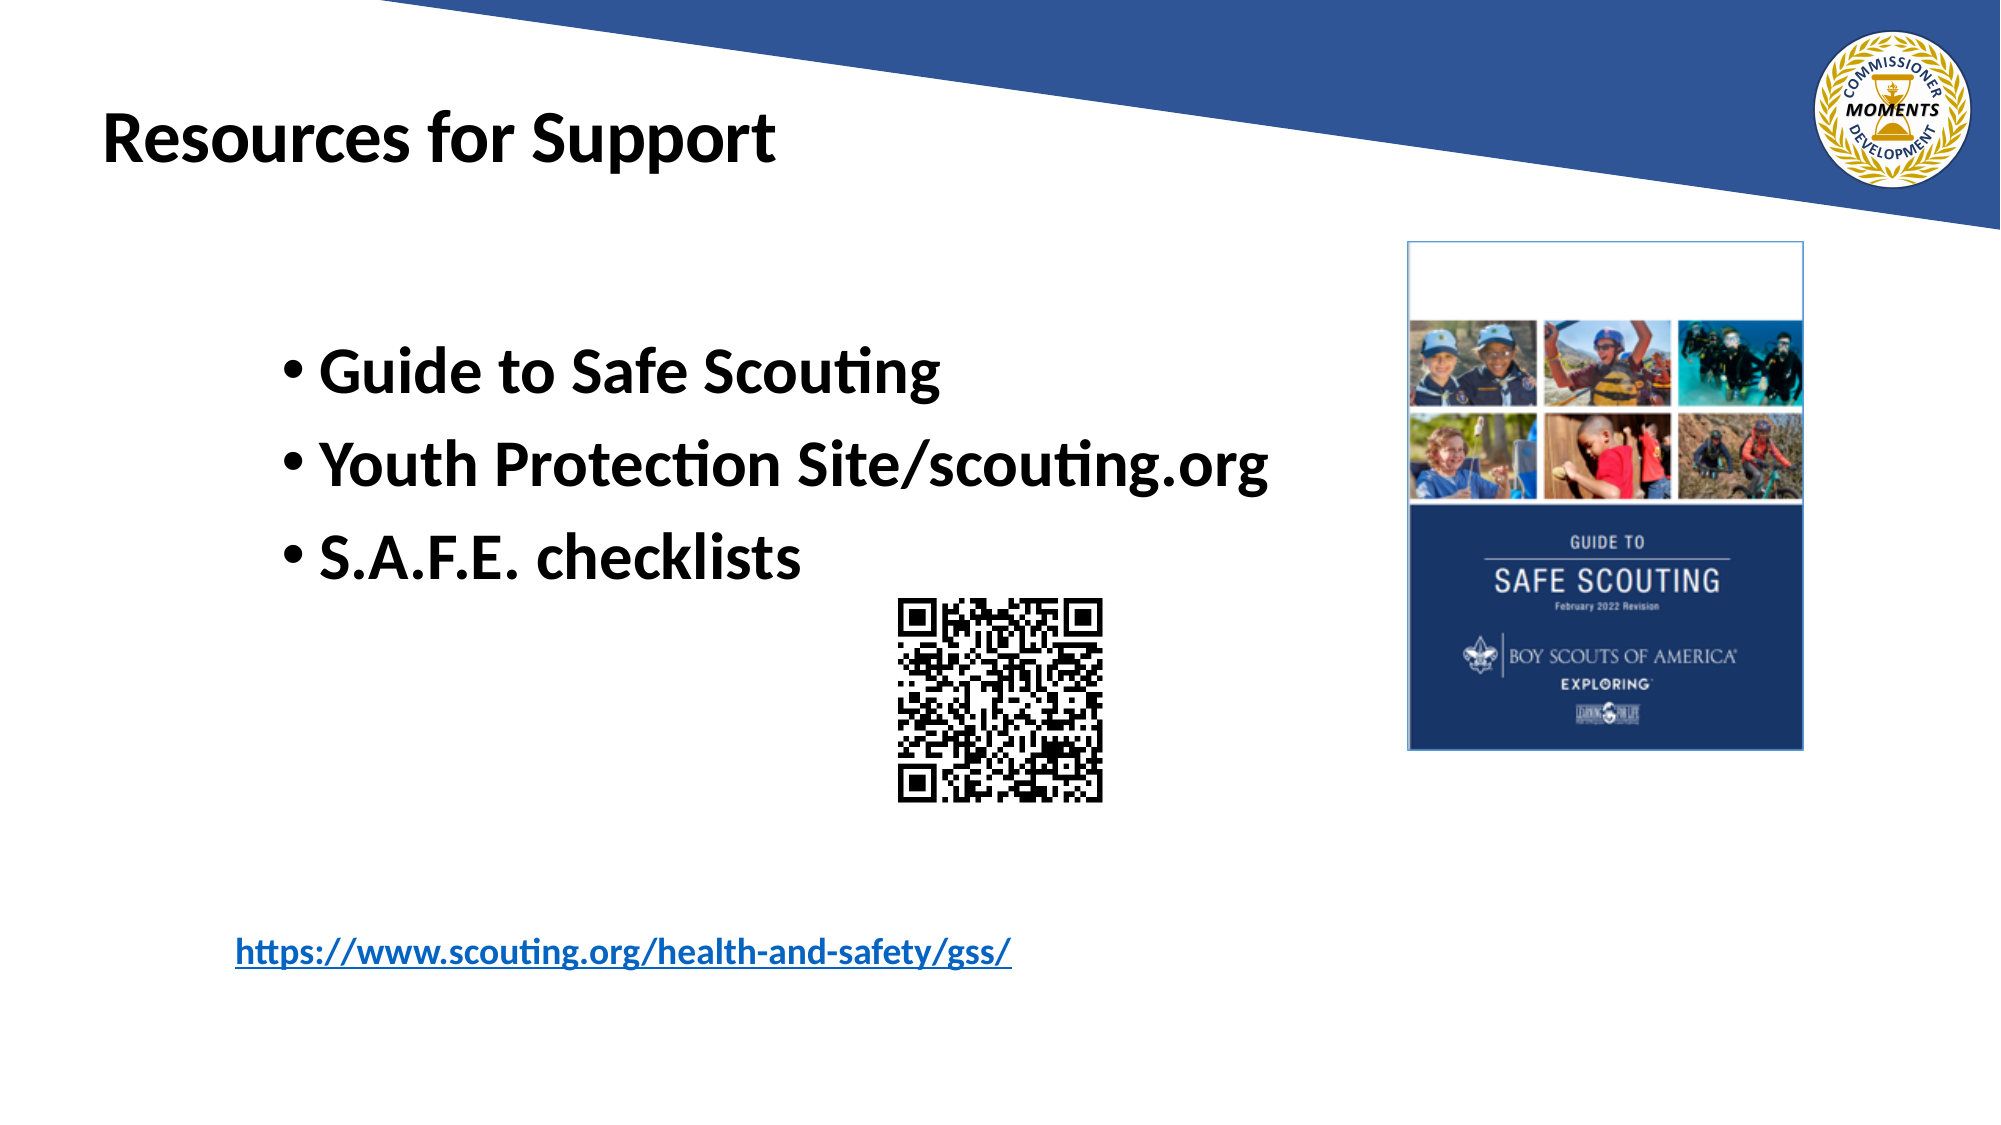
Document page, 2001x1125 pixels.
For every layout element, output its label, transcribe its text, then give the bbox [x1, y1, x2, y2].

text_box https://www.scouting.org/health-and-safety/gss/ [220, 919, 1077, 1025]
title Resources for Support [87, 70, 1313, 206]
picture [1407, 241, 1804, 751]
picture [1813, 30, 1972, 189]
text_box Guide to Safe Scouting Youth Protection Site/scouting.org S.A.F.E. checklists [266, 328, 1407, 650]
picture [885, 585, 1115, 815]
